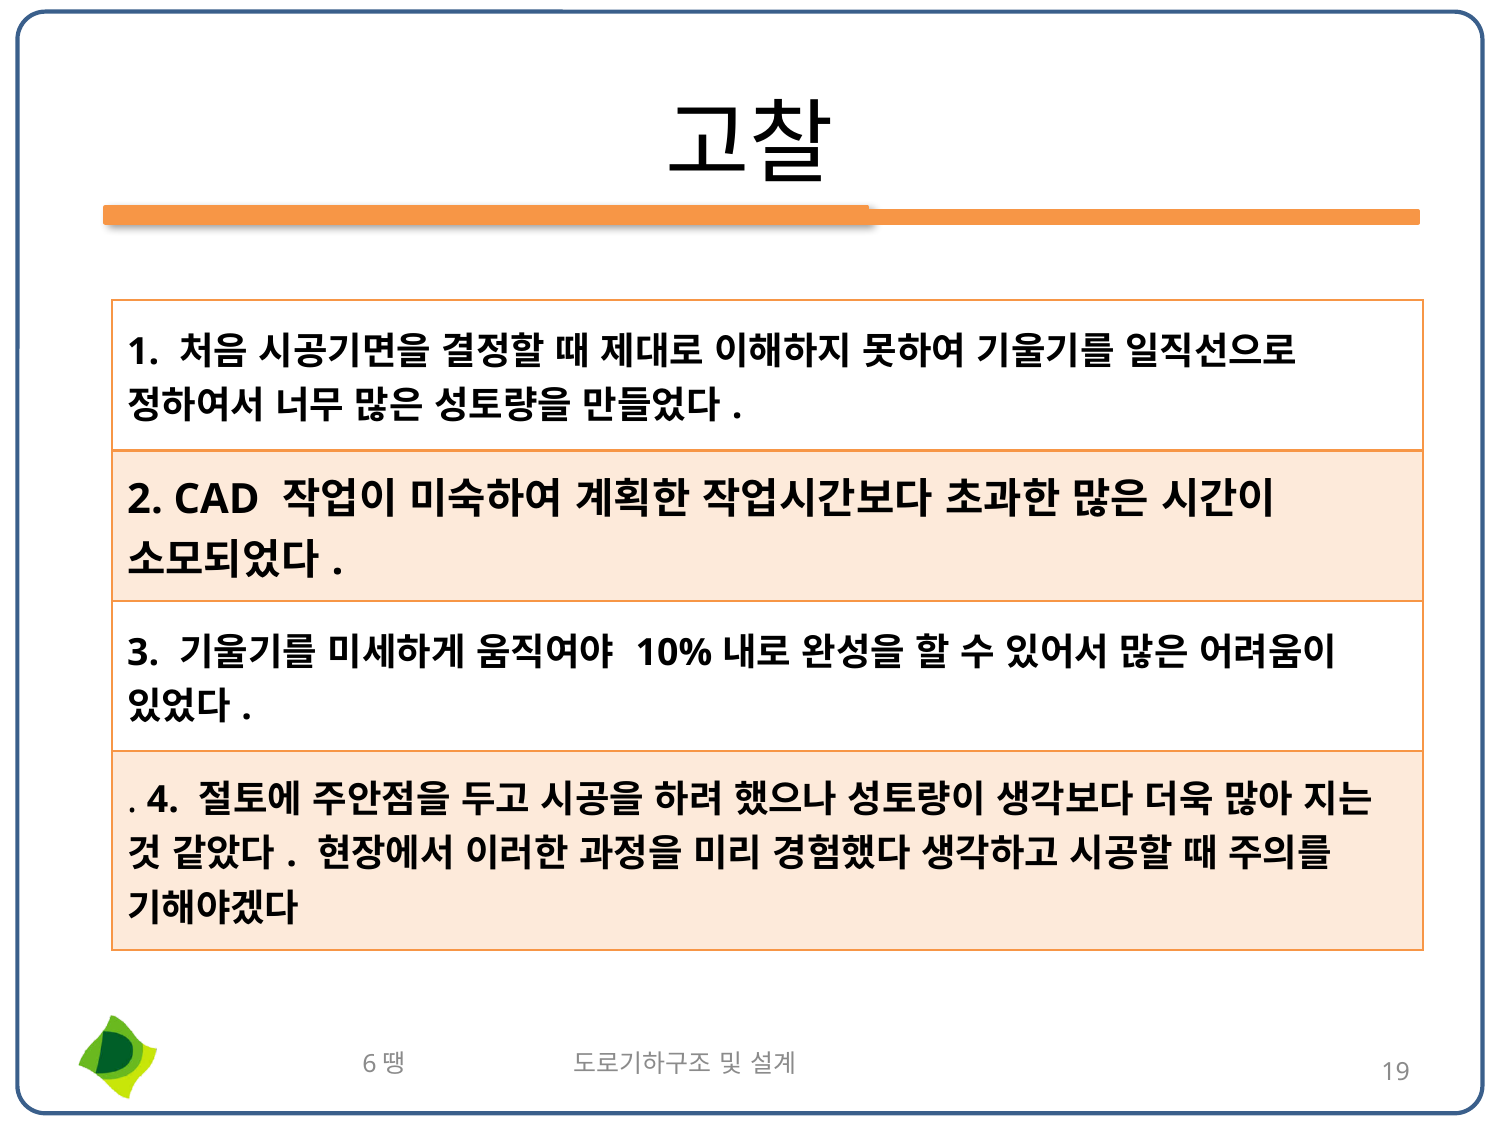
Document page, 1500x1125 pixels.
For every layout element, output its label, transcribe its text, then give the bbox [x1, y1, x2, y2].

table_header 1. 처음 시공기면을 결정할 때 제대로 이해하지 못하여 기울기를 일직선으로 정하여서 너무 많은 성토량을 만들었다. [113, 301, 1422, 449]
table_cell 3. 기울기를 미세하게 움직여야 10%내로 완성을 할 수 있어서 많은 어려움이 있었다. [113, 602, 1422, 750]
picture [76, 1013, 159, 1100]
footer 6땡 도로기하구조 및 설계 [171, 1023, 988, 1103]
title 고찰 [75, 45, 1425, 233]
slide_number 19 [1074, 1042, 1425, 1103]
table_cell 2. CAD 작업이 미숙하여 계획한 작업시간보다 초과한 많은 시간이 소모되었다. [113, 452, 1422, 600]
table_cell . 4. 절토에 주안점을 두고 시공을 하려 했으나 성토량이 생각보다 더욱 많아 지는 것 같았다. 현장에서 이러한 과정을 미리 경험했다 생각하고 시공할 때 주의를 기해야겠다 [113, 752, 1422, 949]
